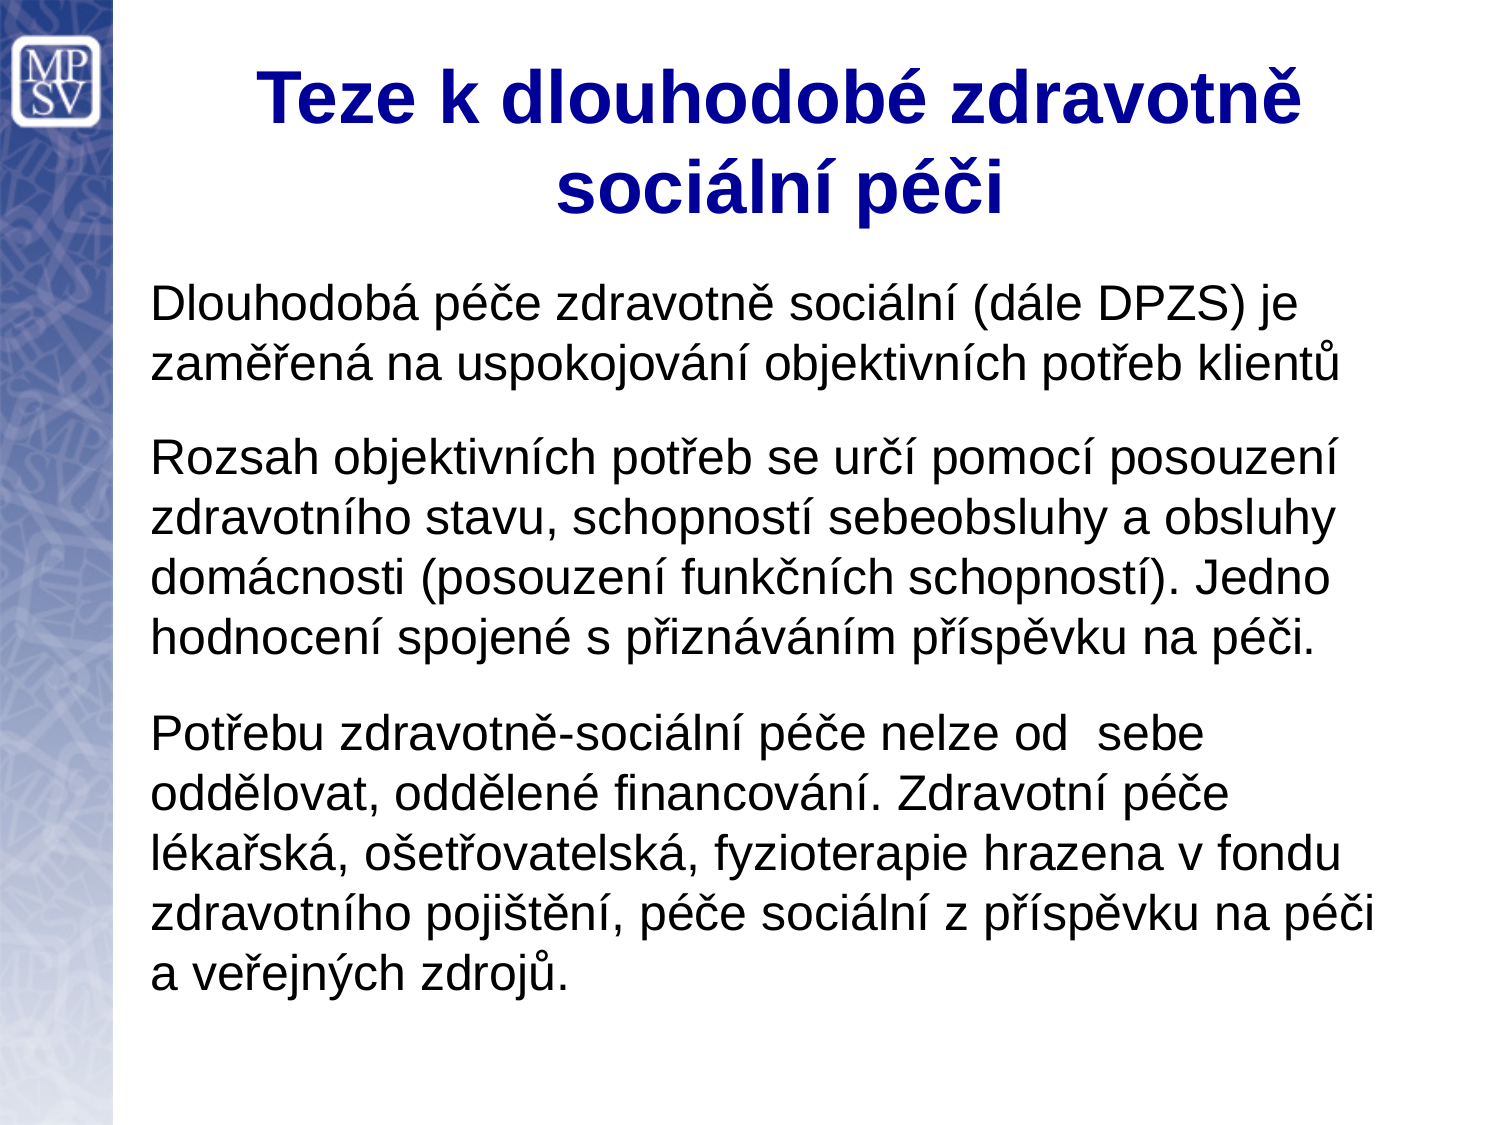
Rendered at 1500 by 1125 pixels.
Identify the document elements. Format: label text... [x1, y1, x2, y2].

picture [0, 0, 113, 1125]
title Teze k dlouhodobé zdravotně sociální péči [135, 45, 1425, 233]
list Dlouhodobá péče zdravotně sociální (dále DPZS) je zaměřená na uspokojování objektivních potřeb klientů Rozsah objektivních potřeb se určí pomocí posouzení zdravotního stavu, schopností sebeobsluhy a obsluhy domácnosti (posouzení funkčních schopností). Jedno hodnocení spojené s přiznáváním příspěvku na péči. Potřebu zdravotně-sociální péče nelze od sebe oddělovat, oddělené financování. Zdravotní péče lékařská, ošetřovatelská, fyzioterapie hrazena v fondu zdravotního pojištění, péče sociální z příspěvku na péči a veřejných zdrojů. [135, 262, 1425, 1005]
